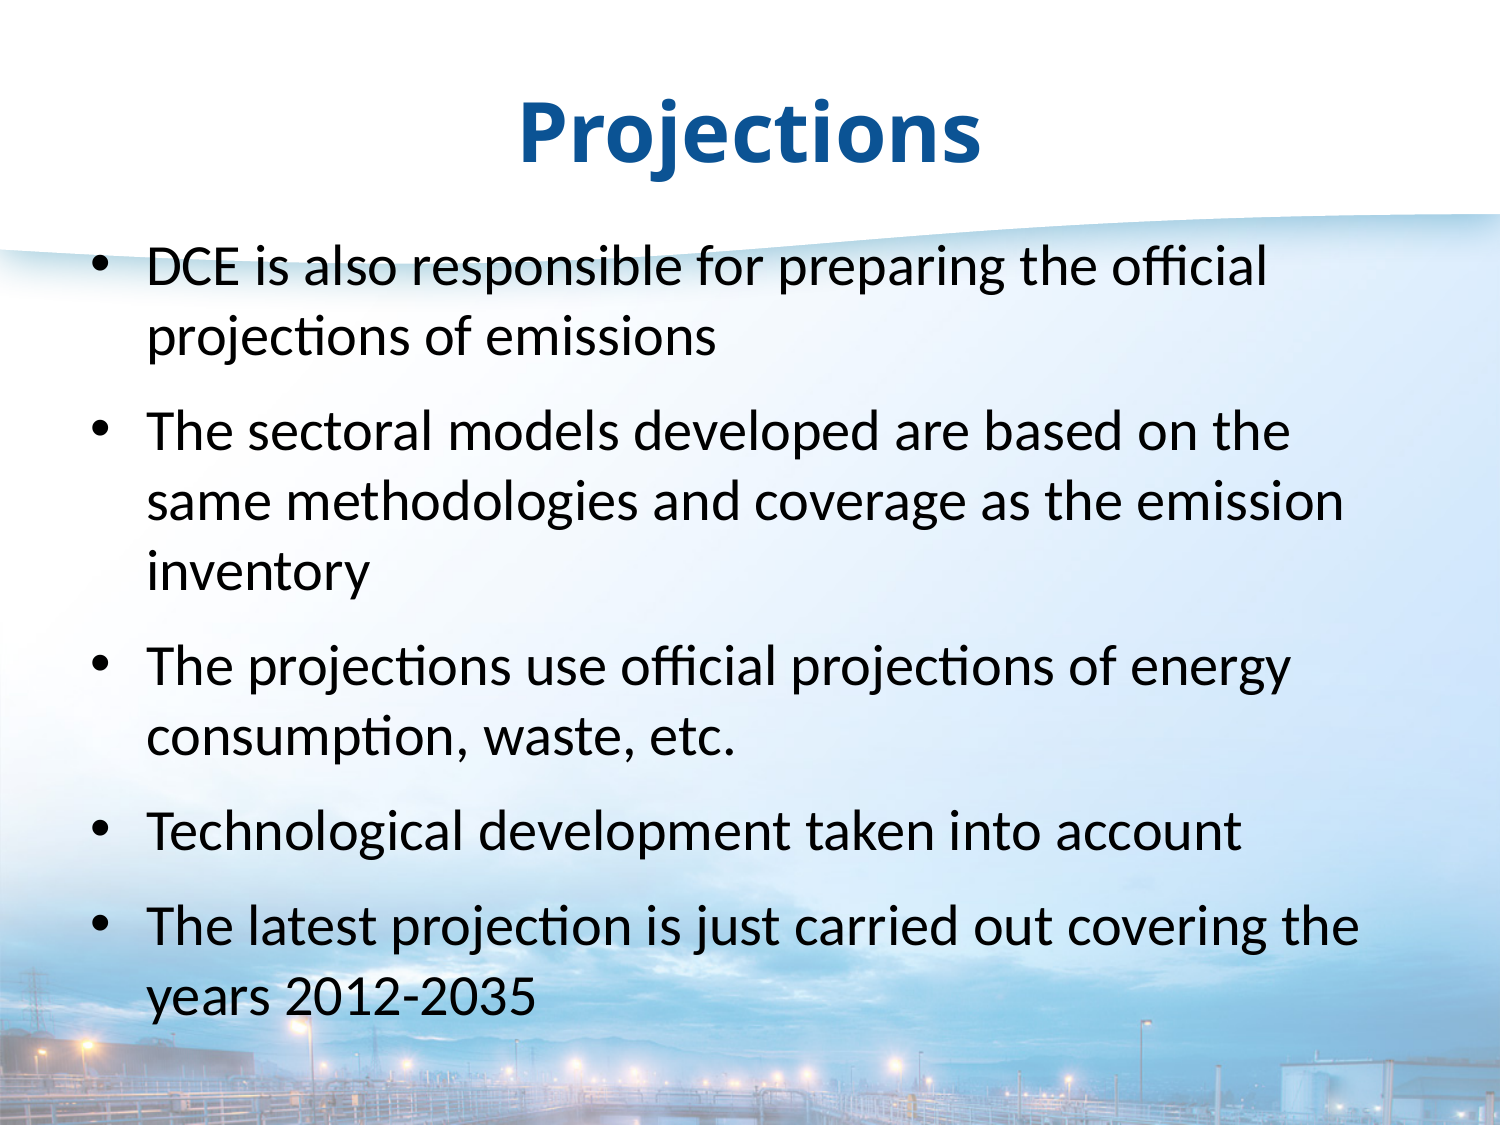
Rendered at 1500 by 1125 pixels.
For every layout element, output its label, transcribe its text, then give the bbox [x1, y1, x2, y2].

picture [0, 215, 1500, 1125]
list DCE is also responsible for preparing the official projections of emissions The sectoral models developed are based on the same methodologies and coverage as the emission inventory The projections use official projections of energy consumption, waste, etc. Technological development taken into account The latest projection is just carried out covering the years 2012-2035 [75, 219, 1425, 1047]
title Projections [75, 45, 1425, 219]
